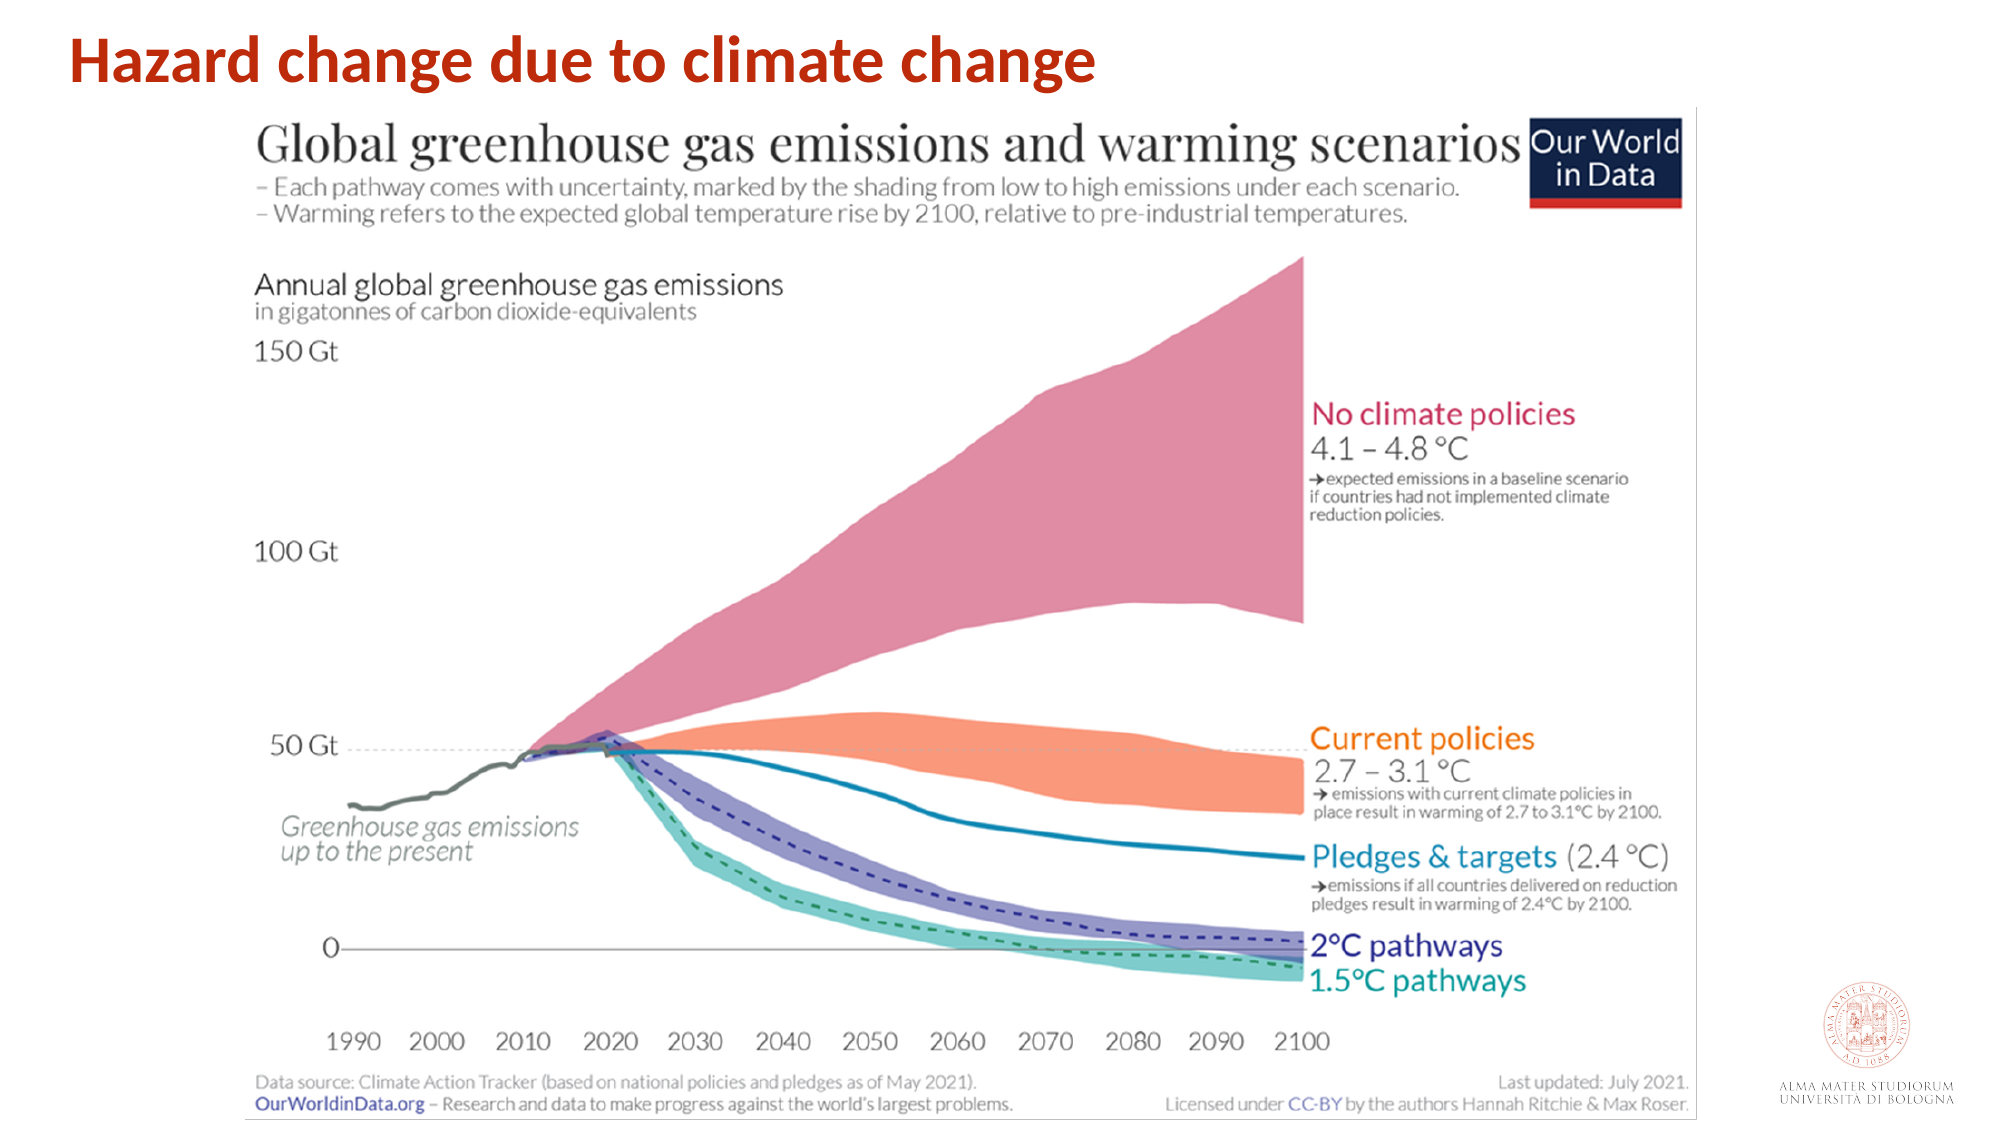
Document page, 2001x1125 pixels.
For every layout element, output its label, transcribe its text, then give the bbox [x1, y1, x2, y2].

picture [243, 106, 1698, 1120]
list Hazard change due to climate change [55, 42, 1898, 149]
picture [1752, 964, 1981, 1118]
